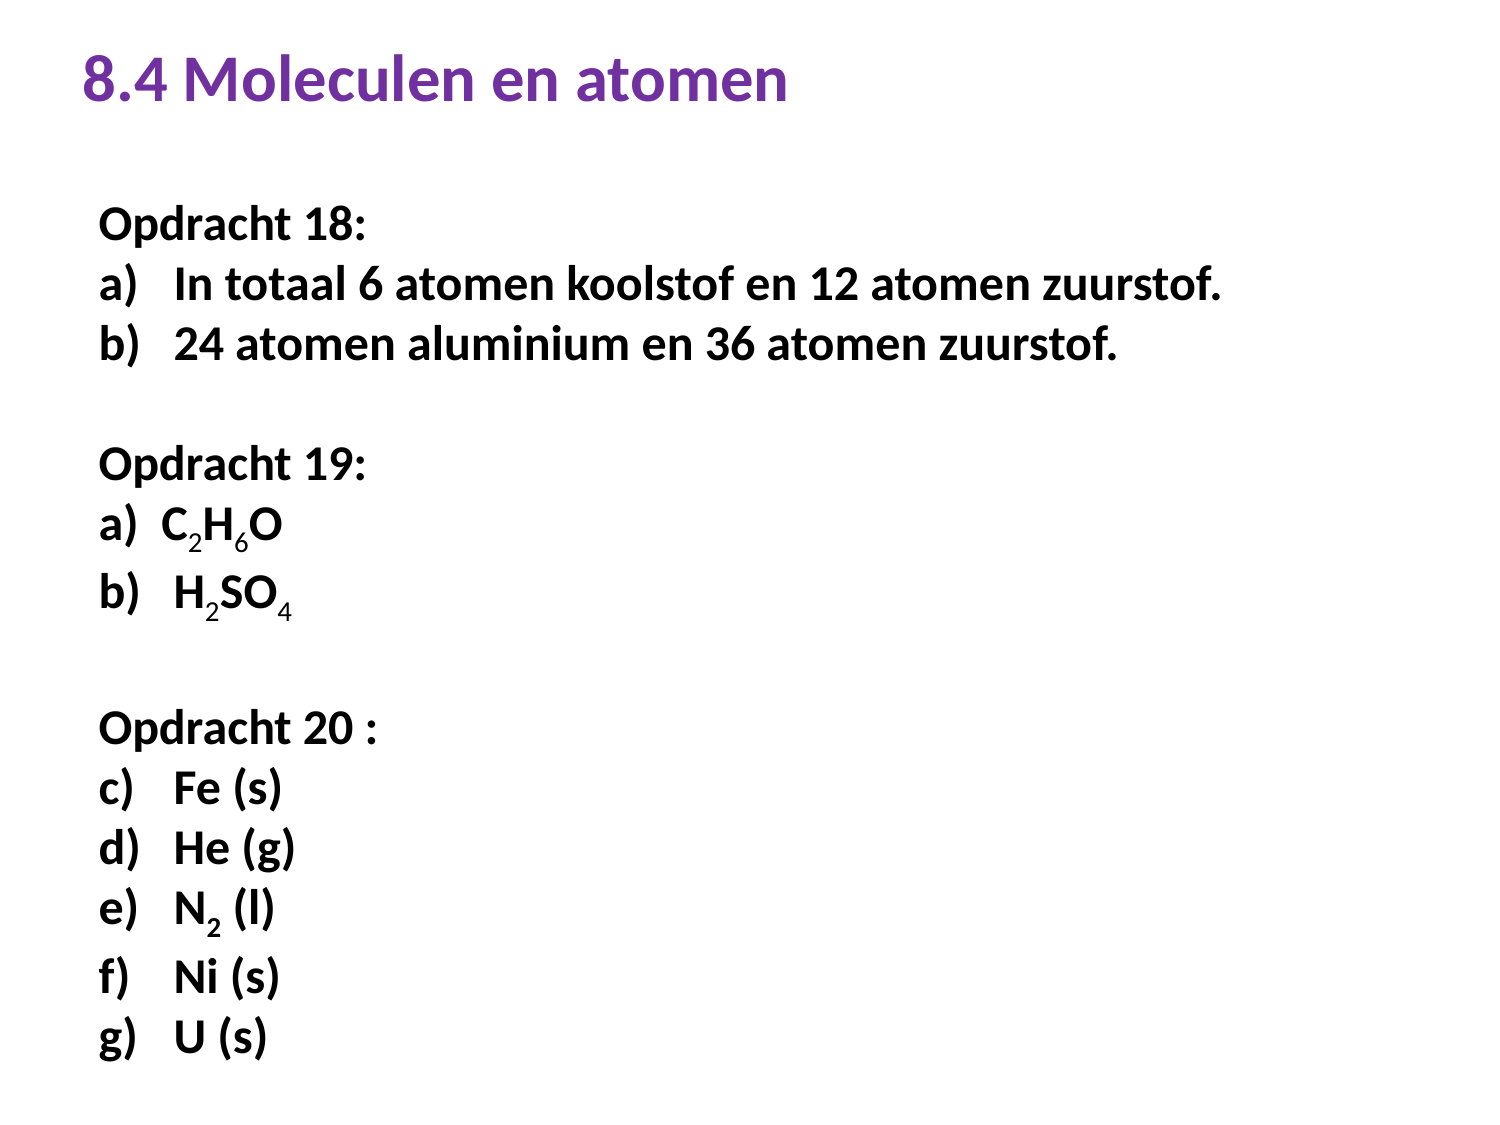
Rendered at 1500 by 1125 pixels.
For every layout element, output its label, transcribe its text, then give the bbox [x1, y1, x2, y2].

text_box Opdracht 18: In totaal 6 atomen koolstof en 12 atomen zuurstof. 24 atomen aluminium en 36 atomen zuurstof. Opdracht 19: a) C2H6O H2SO4 Opdracht 20 : Fe (s) He (g) N2 (l) Ni (s) U (s) [83, 182, 1253, 1125]
title 8.4 Moleculen en atomen [67, 26, 1466, 125]
